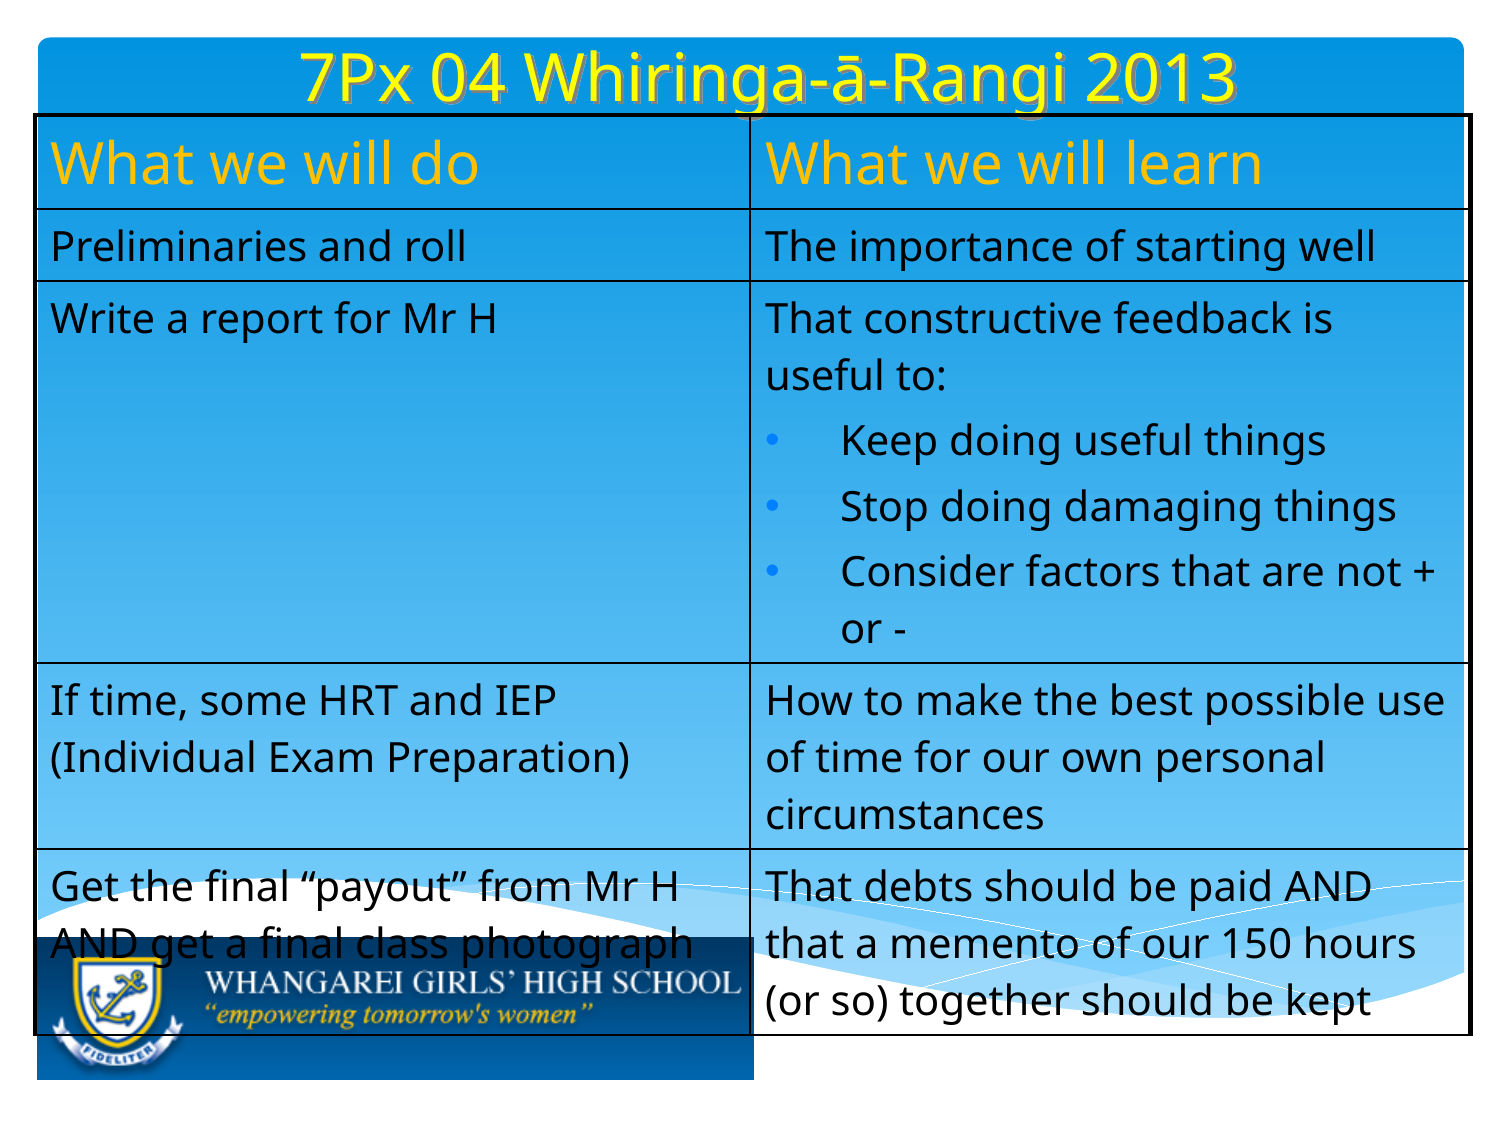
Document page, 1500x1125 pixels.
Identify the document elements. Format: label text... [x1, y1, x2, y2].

text_box 7Px 04 Whiringa-ā-Rangi 2013 [162, 24, 1375, 113]
table_cell How to make the best possible use of time for our own personal circumstances [751, 664, 1468, 848]
picture [37, 937, 754, 1080]
table_cell Write a report for Mr H [37, 282, 749, 662]
table_cell That constructive feedback is useful to: Keep doing useful things Stop doing damaging things Consider factors that are not + or - [751, 282, 1468, 662]
table_cell That debts should be paid AND that a memento of our 150 hours (or so) together should be kept [751, 850, 1468, 1034]
table_cell Preliminaries and roll [37, 210, 749, 280]
table_cell Get the final “payout” from Mr H AND get a final class photograph [37, 850, 749, 936]
table_header What we will do [37, 117, 749, 208]
table_cell The importance of starting well [751, 210, 1468, 280]
table_cell If time, some HRT and IEP (Individual Exam Preparation) [37, 664, 749, 848]
table_header What we will learn [751, 117, 1468, 208]
